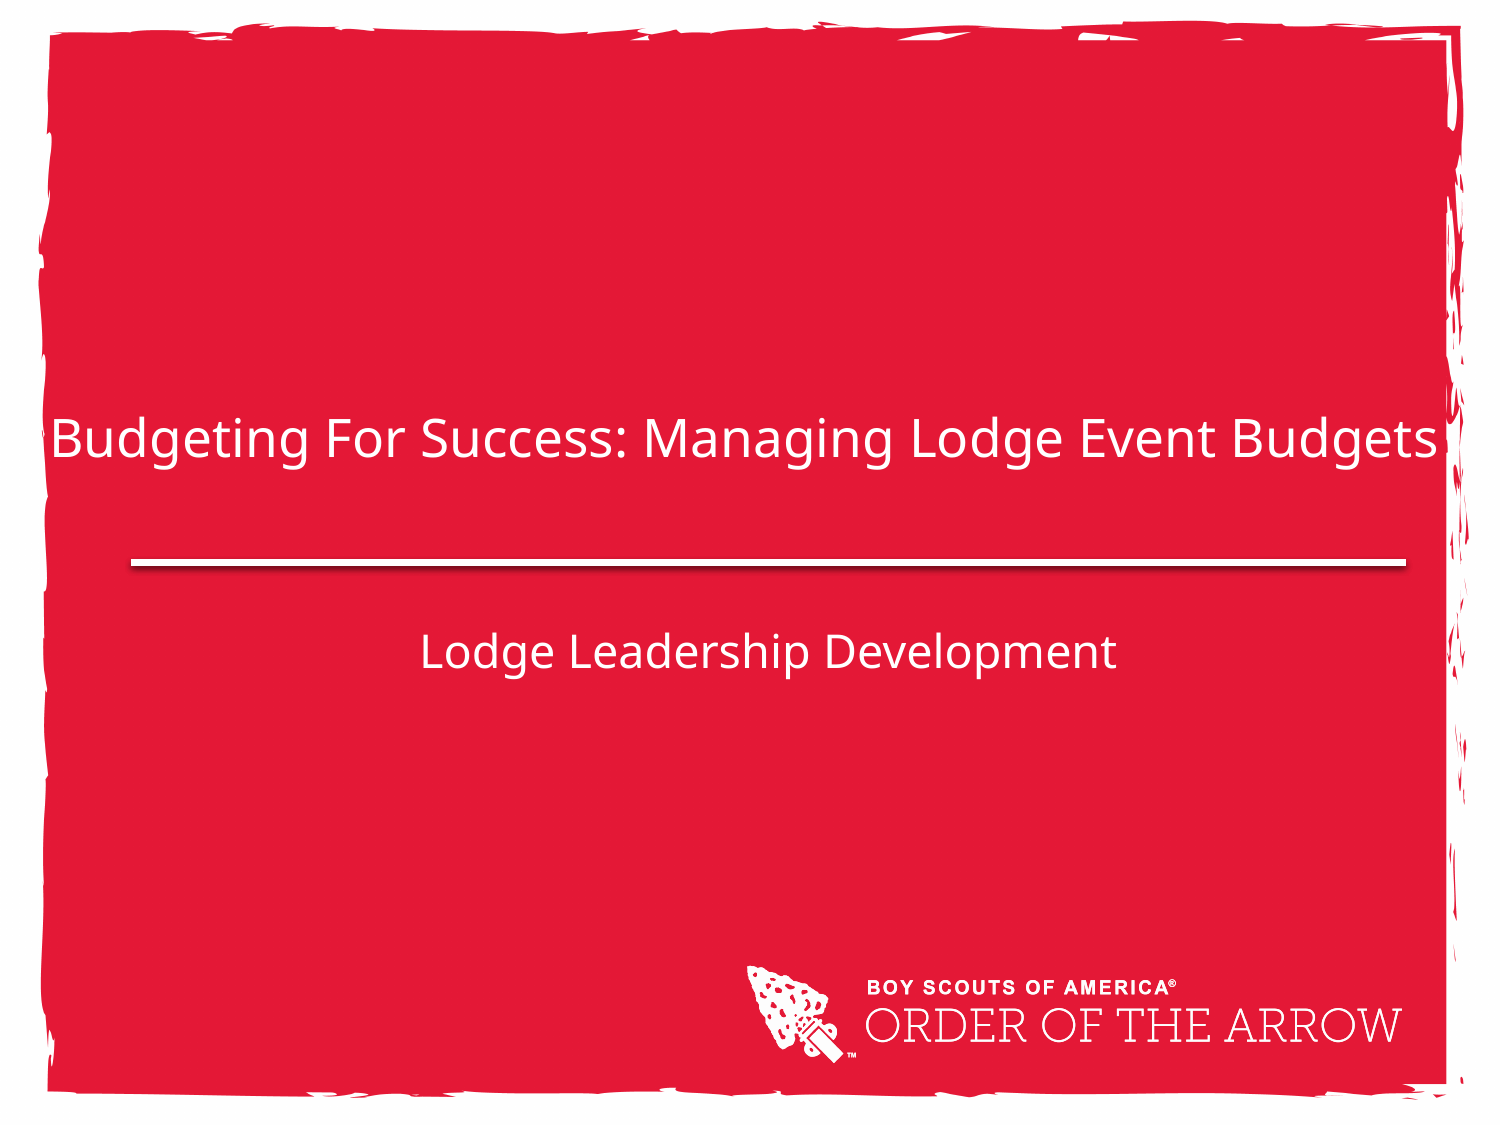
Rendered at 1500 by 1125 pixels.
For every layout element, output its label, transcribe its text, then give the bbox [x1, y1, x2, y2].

title Budgeting For Success: Managing Lodge Event Budgets [32, 357, 1457, 517]
subtitle Lodge Leadership Development [131, 611, 1407, 691]
picture [0, 0, 1500, 1125]
